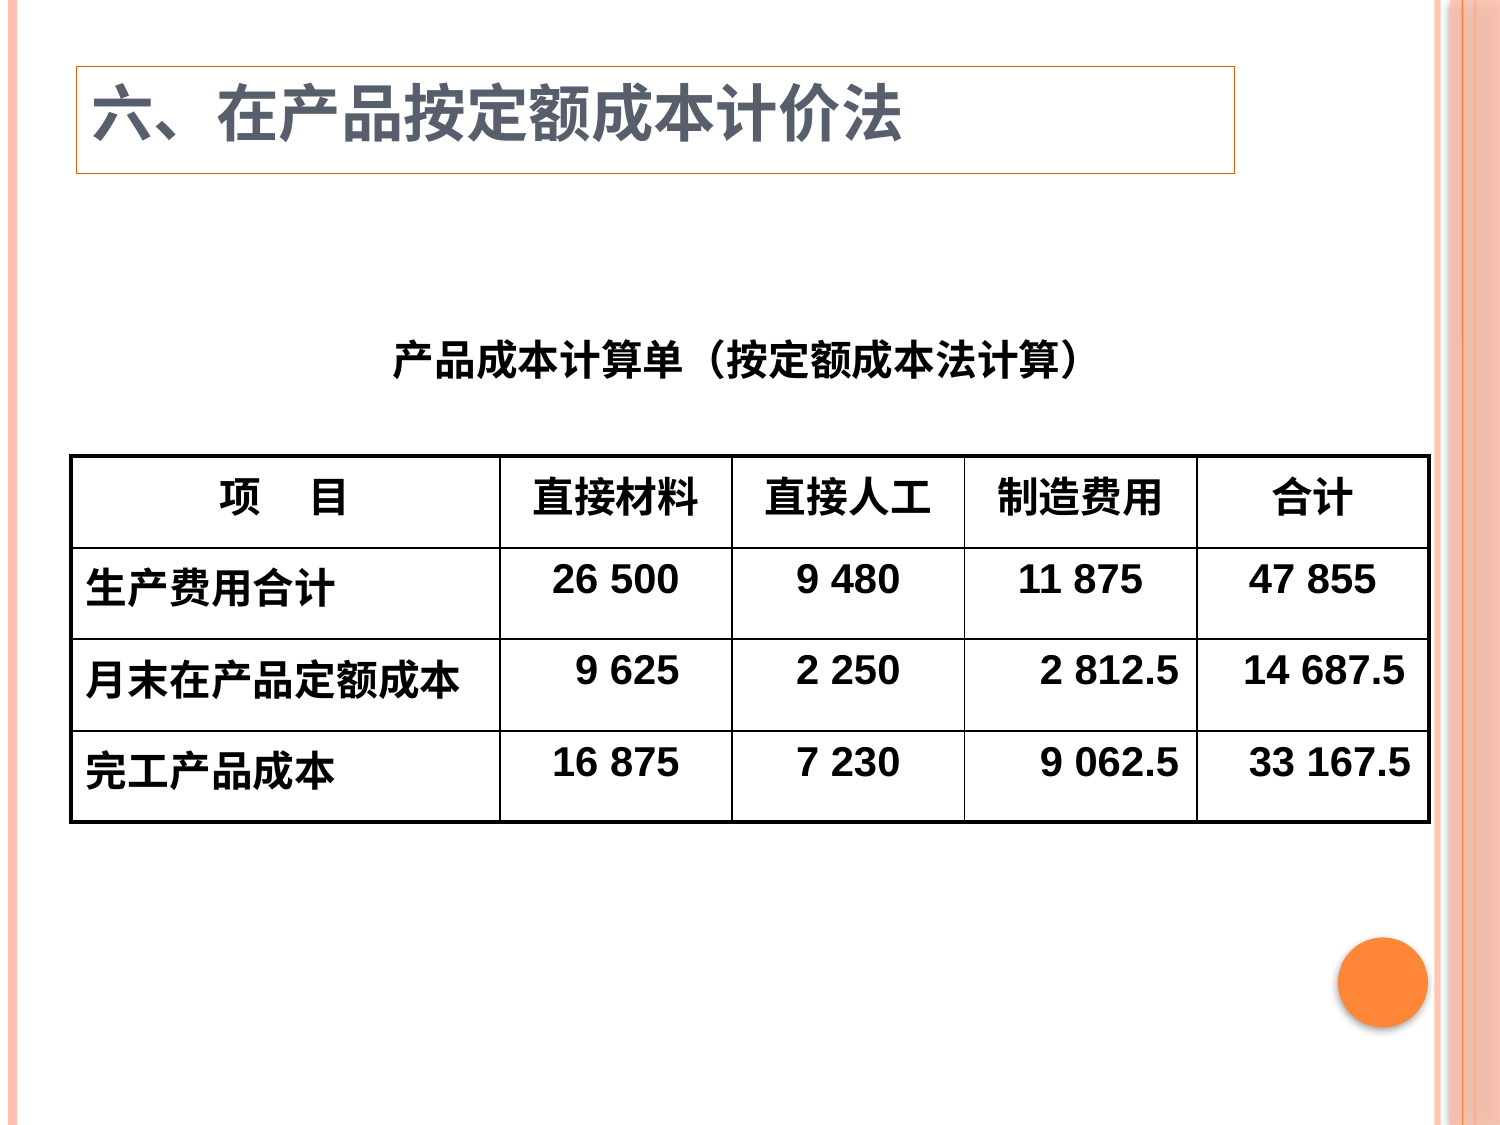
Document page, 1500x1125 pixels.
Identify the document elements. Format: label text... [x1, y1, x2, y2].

table_cell 2 250 [733, 640, 964, 730]
table_cell 14 687.5 [1198, 640, 1427, 730]
table_cell 生产费用合计 [73, 549, 499, 638]
table_header 直接材料 [501, 458, 731, 547]
table_cell 9 625 [501, 640, 731, 730]
table_cell 47 855 [1198, 549, 1427, 638]
text_box 产品成本计算单（按定额成本法计算） [377, 326, 1134, 391]
table_cell 9 062.5 [965, 732, 1196, 820]
text_box 六、在产品按定额成本计价法 [76, 66, 1235, 174]
table_cell 16 875 [501, 732, 731, 820]
table_cell 月末在产品定额成本 [73, 640, 499, 730]
table_cell 2 812.5 [965, 640, 1196, 730]
table_cell 11 875 [965, 549, 1196, 638]
table_cell 7 230 [733, 732, 964, 820]
table_header 项 目 [73, 458, 499, 547]
table_header 直接人工 [733, 458, 964, 547]
table_cell 33 167.5 [1198, 732, 1427, 820]
table_cell 9 480 [733, 549, 964, 638]
table_cell 26 500 [501, 549, 731, 638]
table_cell 完工产品成本 [73, 732, 499, 820]
table_header 合计 [1198, 458, 1427, 547]
table_header 制造费用 [965, 458, 1196, 547]
